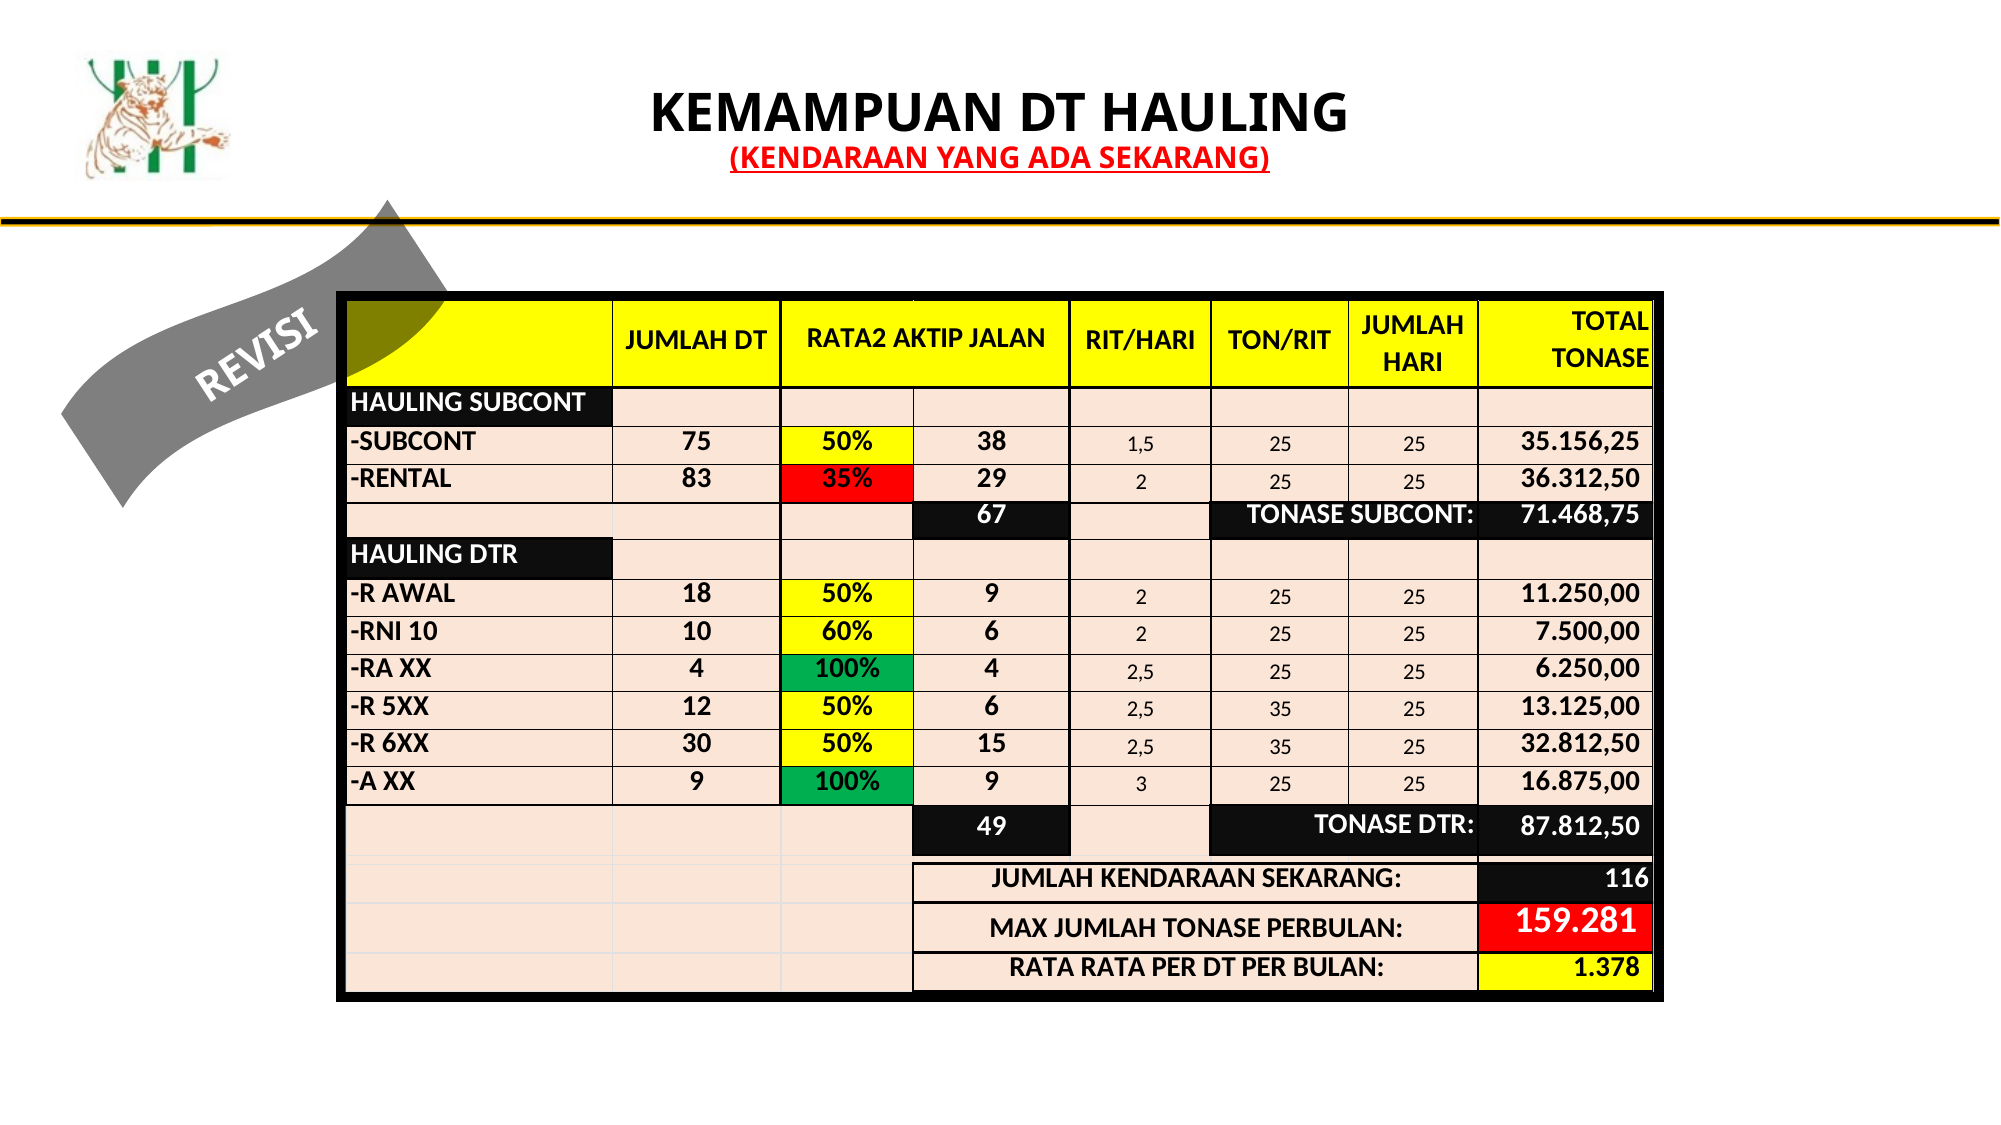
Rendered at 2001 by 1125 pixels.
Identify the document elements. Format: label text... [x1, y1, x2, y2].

text_box [0, 216, 375, 227]
text_box KEMAMPUAN DT HAULING (KENDARAAN YANG ADA SEKARANG) [0, 77, 2000, 185]
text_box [345, 299, 1655, 993]
text_box REVISI [61, 199, 450, 508]
picture [75, 50, 235, 181]
text_box [399, 216, 2000, 227]
